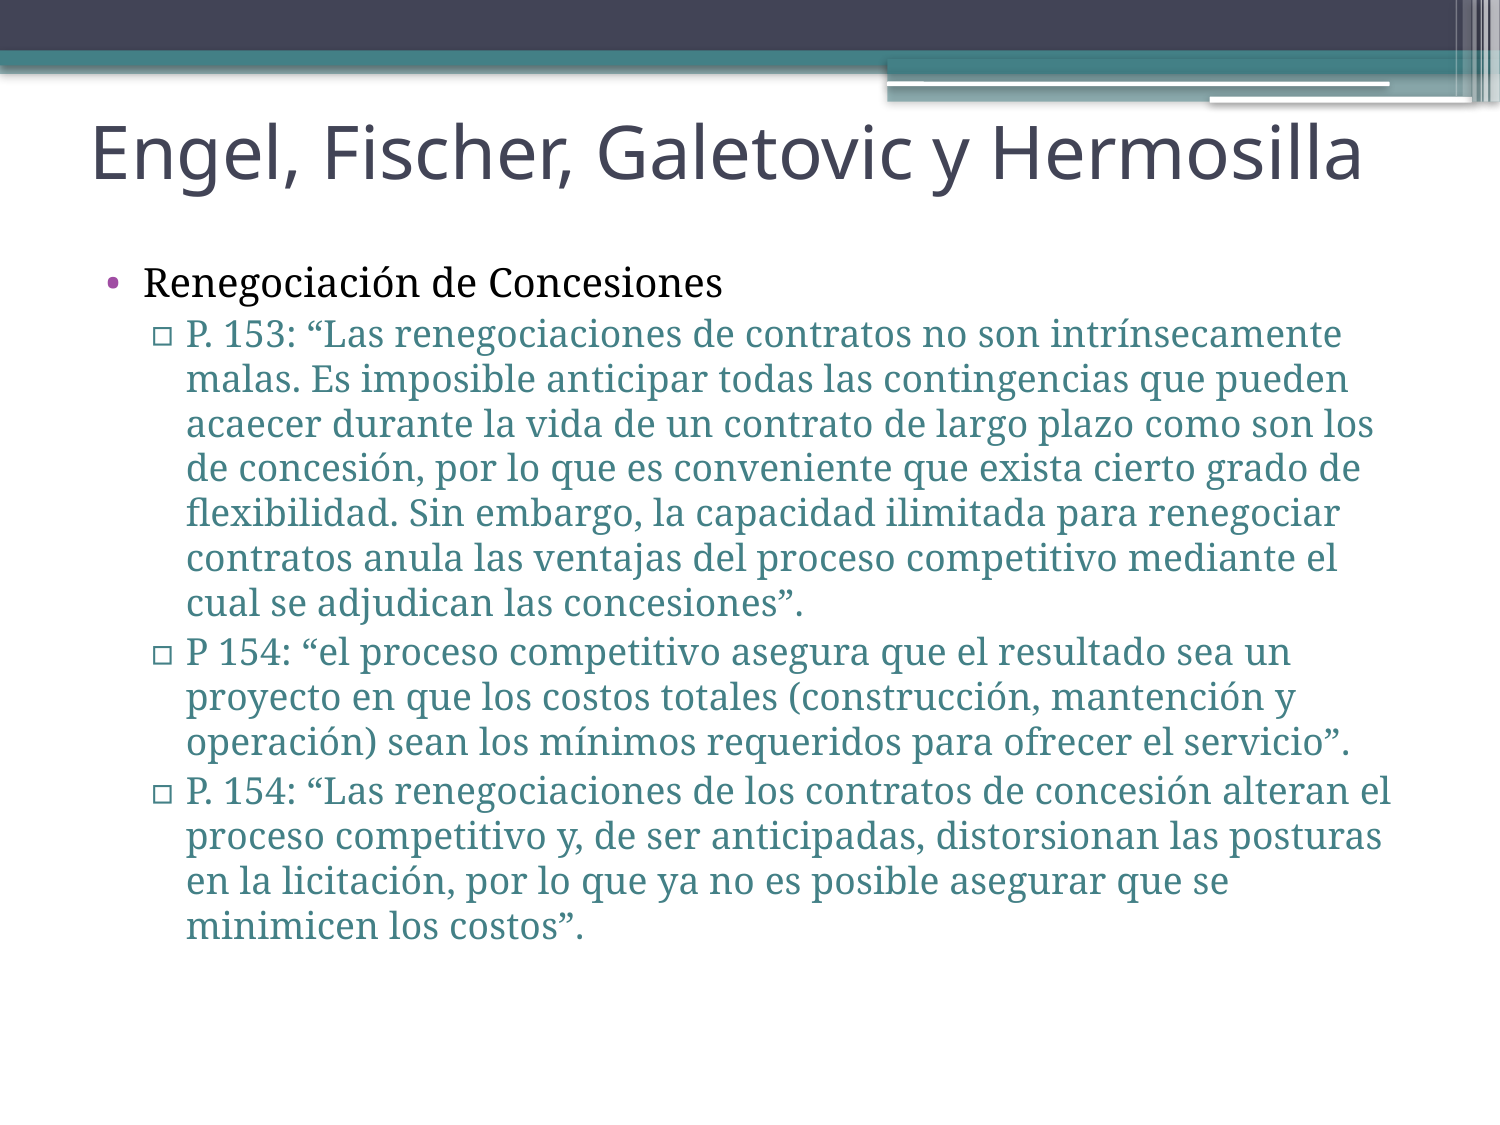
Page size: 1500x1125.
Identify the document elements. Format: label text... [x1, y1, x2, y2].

list Renegociación de Concesiones P. 153: “Las renegociaciones de contratos no son intrínsecamente malas. Es imposible anticipar todas las contingencias que pueden acaecer durante la vida de un contrato de largo plazo como son los de concesión, por lo que es conveniente que exista cierto grado de flexibilidad. Sin embargo, la capacidad ilimitada para renegociar contratos anula las ventajas del proceso competitivo mediante el cual se adjudican las concesiones”. P 154: “el proceso competitivo asegura que el resultado sea un proyecto en que los costos totales (construcción, mantención y operación) sean los mínimos requeridos para ofrecer el servicio”. P. 154: “Las renegociaciones de los contratos de concesión alteran el proceso competitivo y, de ser anticipadas, distorsionan las posturas en la licitación, por lo que ya no es posible asegurar que se minimicen los costos”. [75, 249, 1425, 960]
title Engel, Fischer, Galetovic y Hermosilla [75, 62, 1425, 238]
